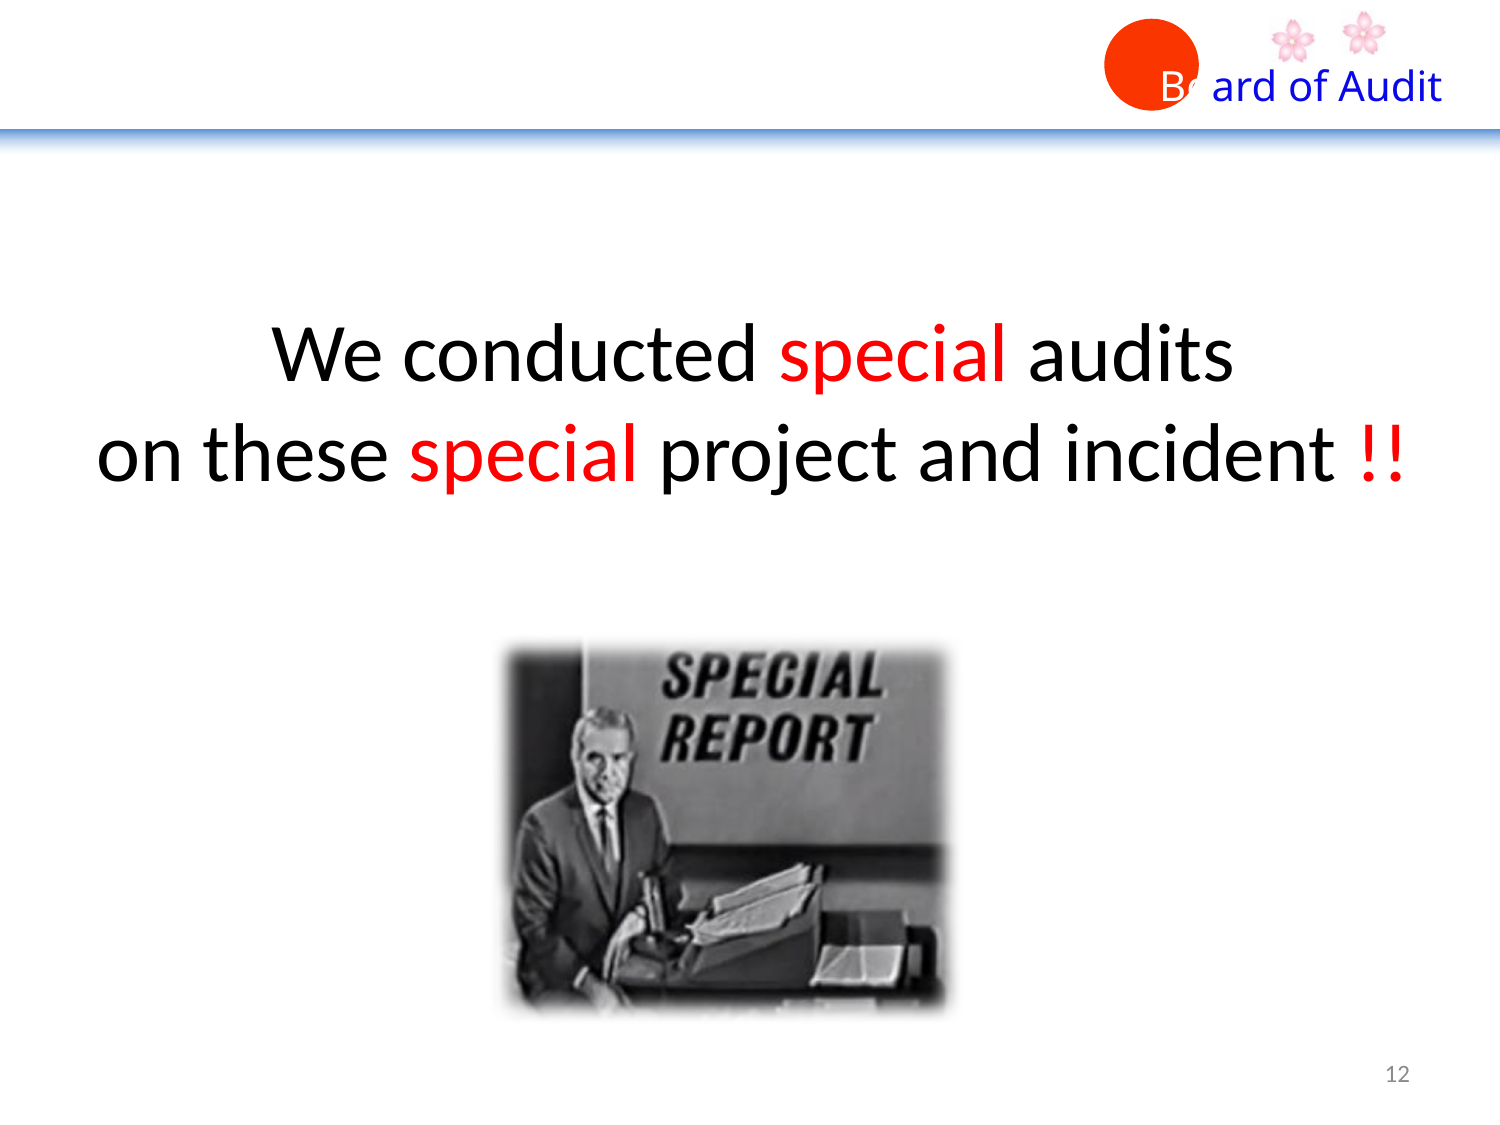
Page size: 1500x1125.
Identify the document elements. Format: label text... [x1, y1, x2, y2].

picture [489, 633, 963, 1024]
slide_number 12 [1074, 1042, 1425, 1103]
picture [1340, 10, 1387, 55]
text_box We conducted special audits on these special project and incident !! [5, 290, 1500, 506]
picture [1269, 18, 1316, 63]
